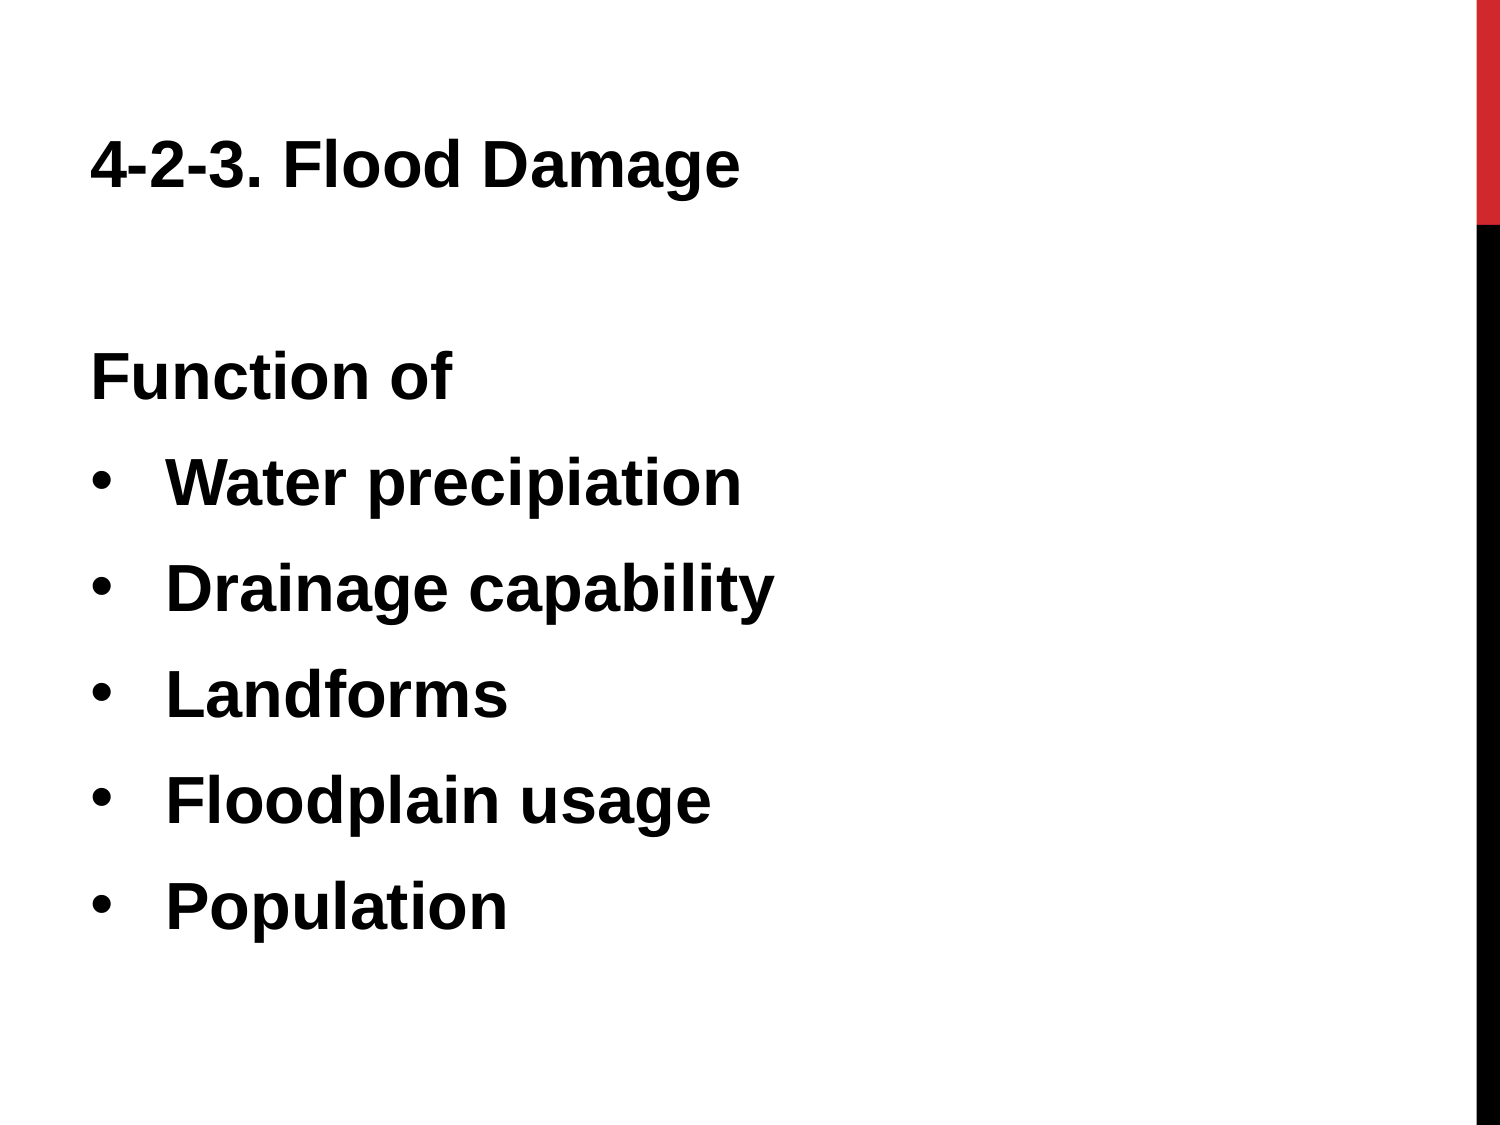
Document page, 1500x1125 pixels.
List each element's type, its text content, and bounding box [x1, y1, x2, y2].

list 4-2-3. Flood Damage Function of Water precipiation Drainage capability Landforms Floodplain usage Population [75, 113, 1325, 1005]
